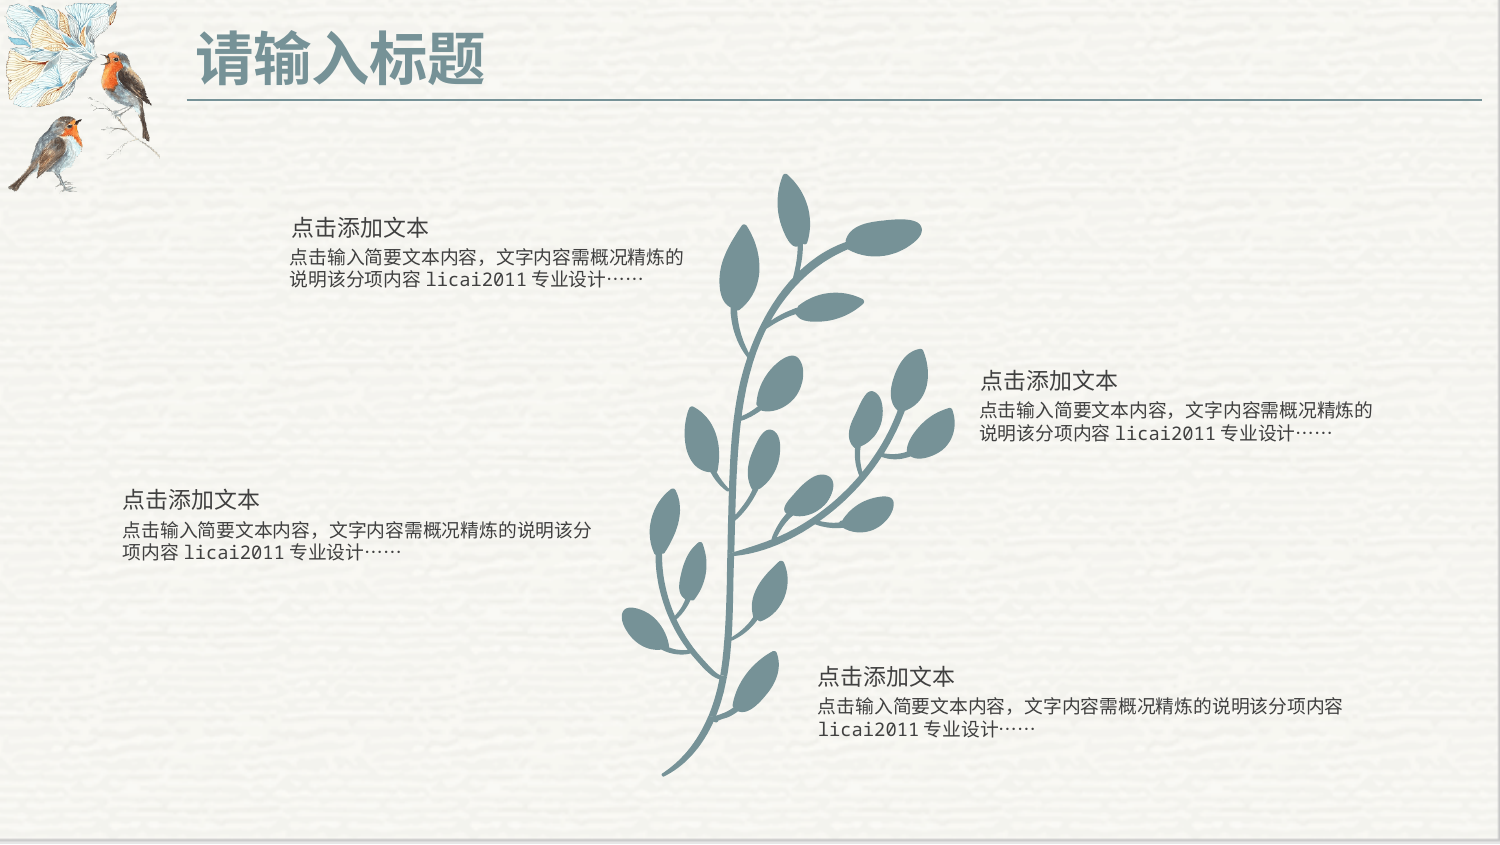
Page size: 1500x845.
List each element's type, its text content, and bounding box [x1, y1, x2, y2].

text_box 点击添加文本 [965, 359, 1400, 402]
text_box 点击输入简要文本内容，文字内容需概况精炼的说明该分项内容licai2011专业设计…… [803, 698, 1364, 748]
text_box 点击添加文本 [803, 654, 1369, 698]
text_box [684, 208, 922, 553]
text_box [661, 651, 779, 777]
text_box 点击输入简要文本内容，文字内容需概况精炼的说明该分项内容licai2011专业设计…… [108, 521, 620, 571]
text_box [720, 348, 955, 676]
text_box 点击添加文本 [276, 208, 762, 248]
text_box 点击输入简要文本内容，文字内容需概况精炼的说明该分项内容licai2011专业设计…… [275, 238, 706, 298]
text_box 点击添加文本 [108, 478, 620, 521]
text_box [0, 0, 1483, 201]
text_box 点击输入简要文本内容，文字内容需概况精炼的说明该分项内容licai2011专业设计…… [964, 391, 1395, 452]
text_box [621, 488, 728, 716]
picture [0, 0, 1500, 844]
